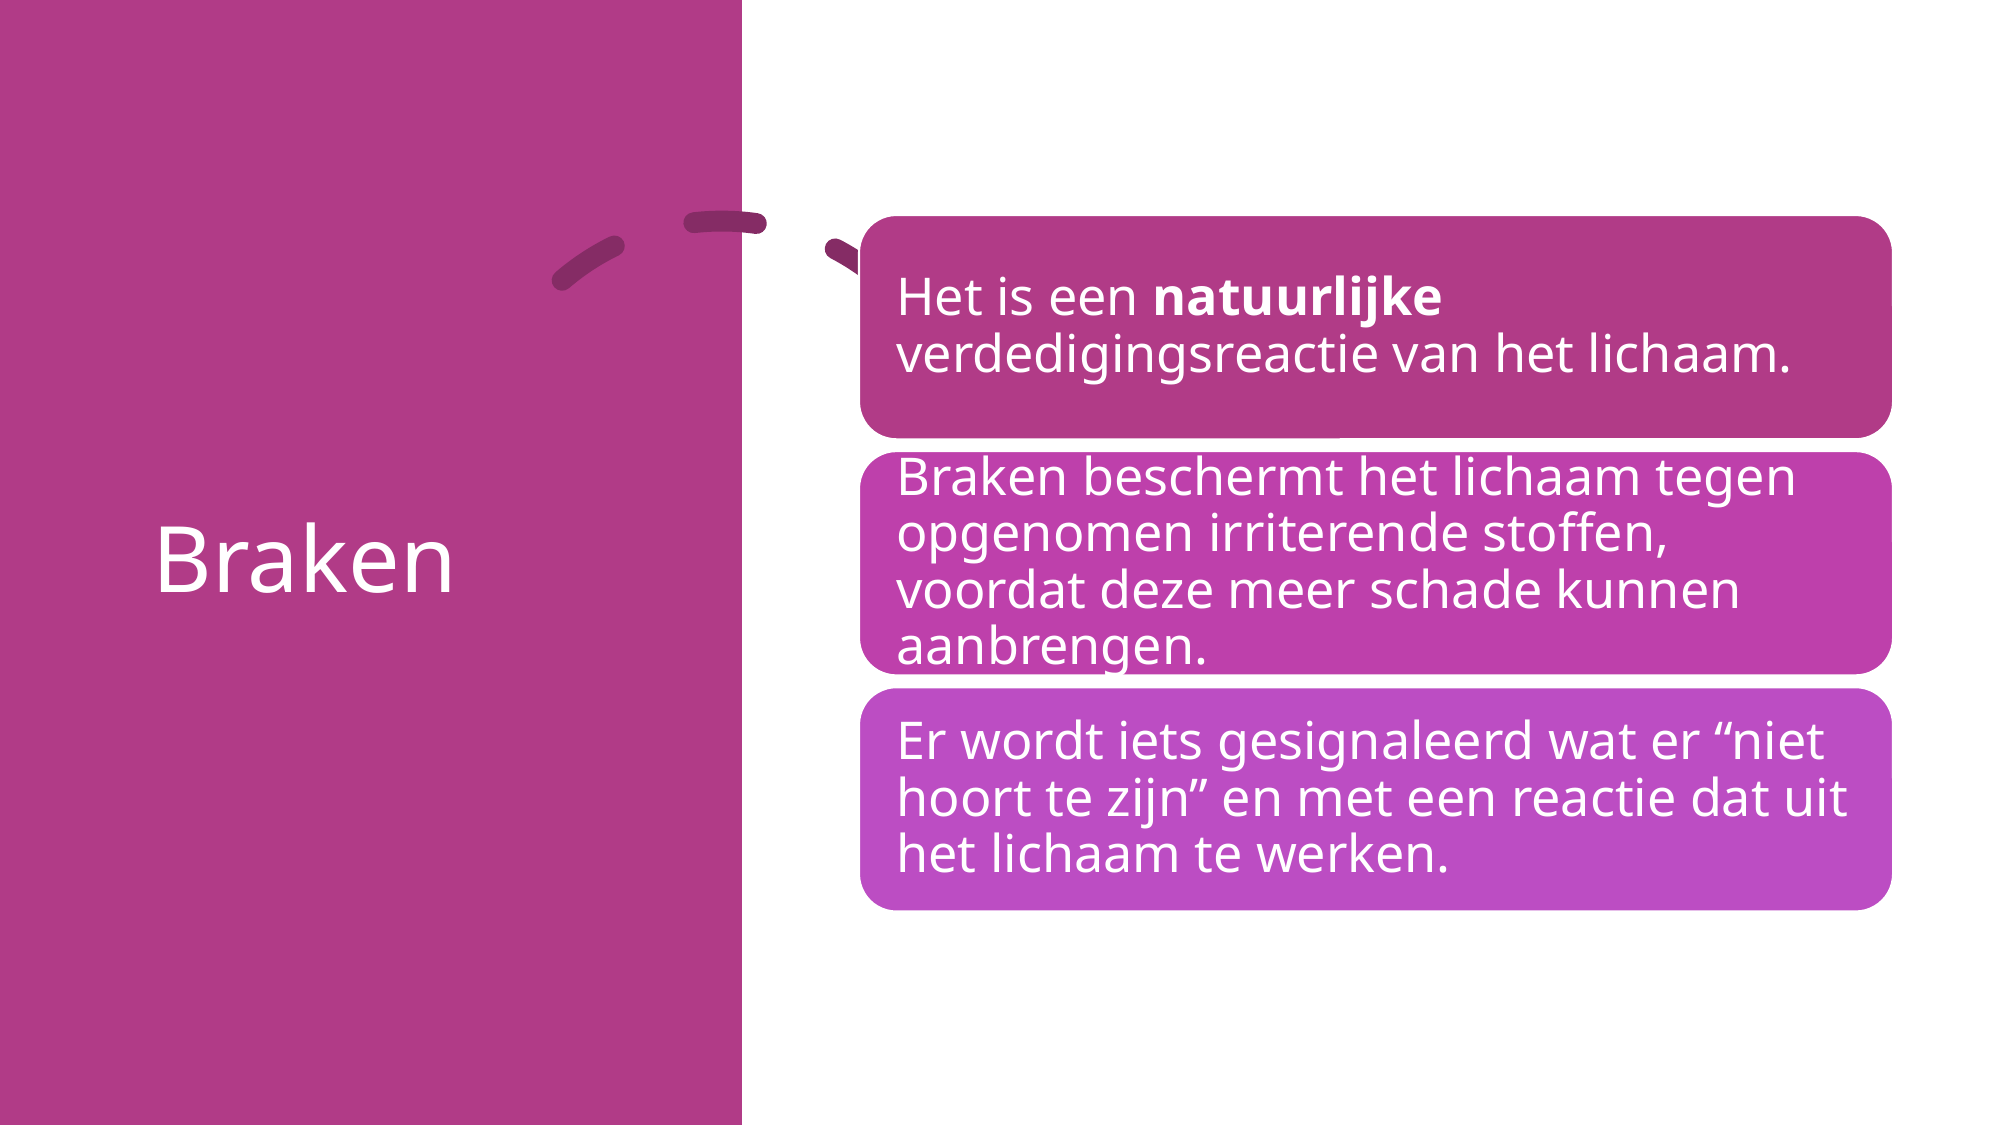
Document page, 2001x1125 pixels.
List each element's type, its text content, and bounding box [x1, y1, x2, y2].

text_box [622, 220, 858, 467]
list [858, 107, 1894, 1020]
title Braken [137, 105, 622, 1020]
text_box [0, 0, 743, 1125]
text_box [743, 0, 2000, 1125]
